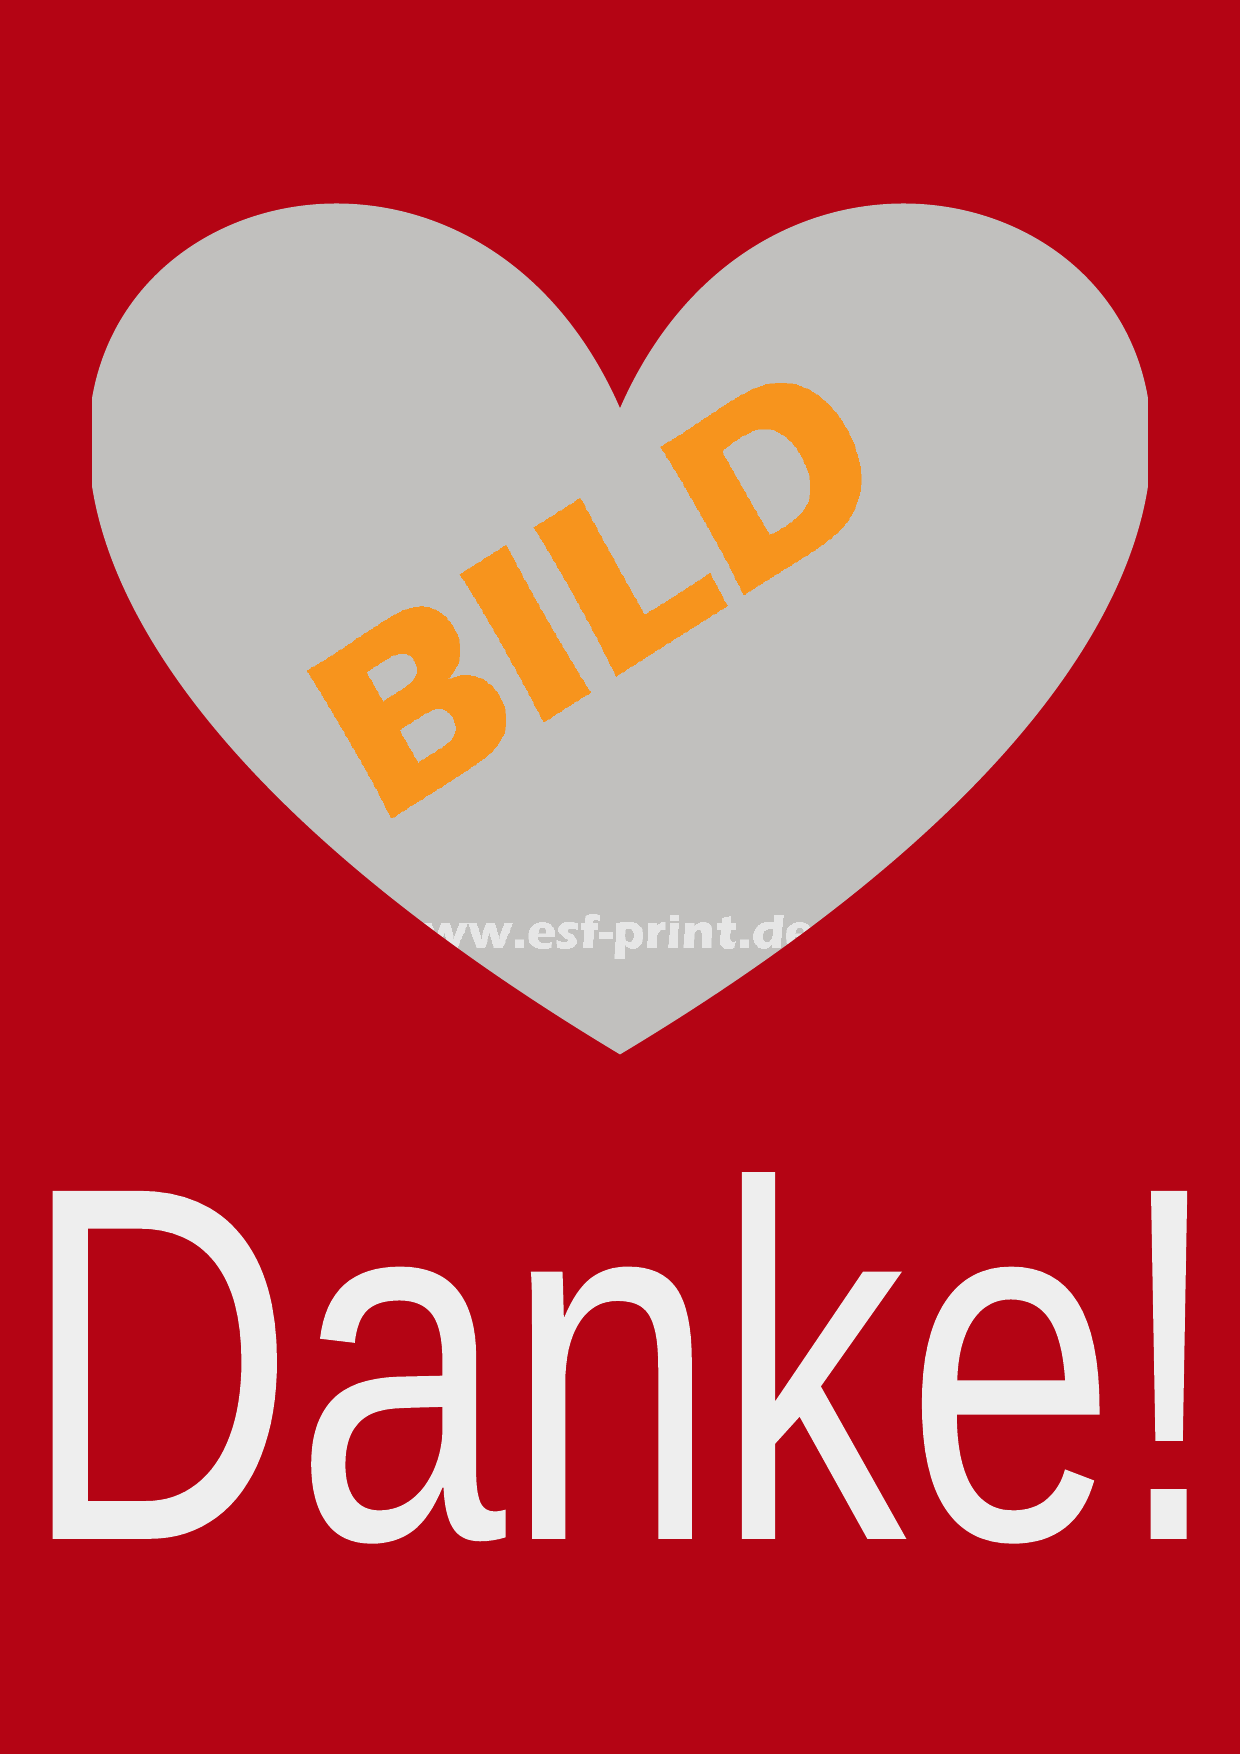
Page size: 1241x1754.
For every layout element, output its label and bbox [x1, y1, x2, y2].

picture [92, 192, 1148, 1055]
